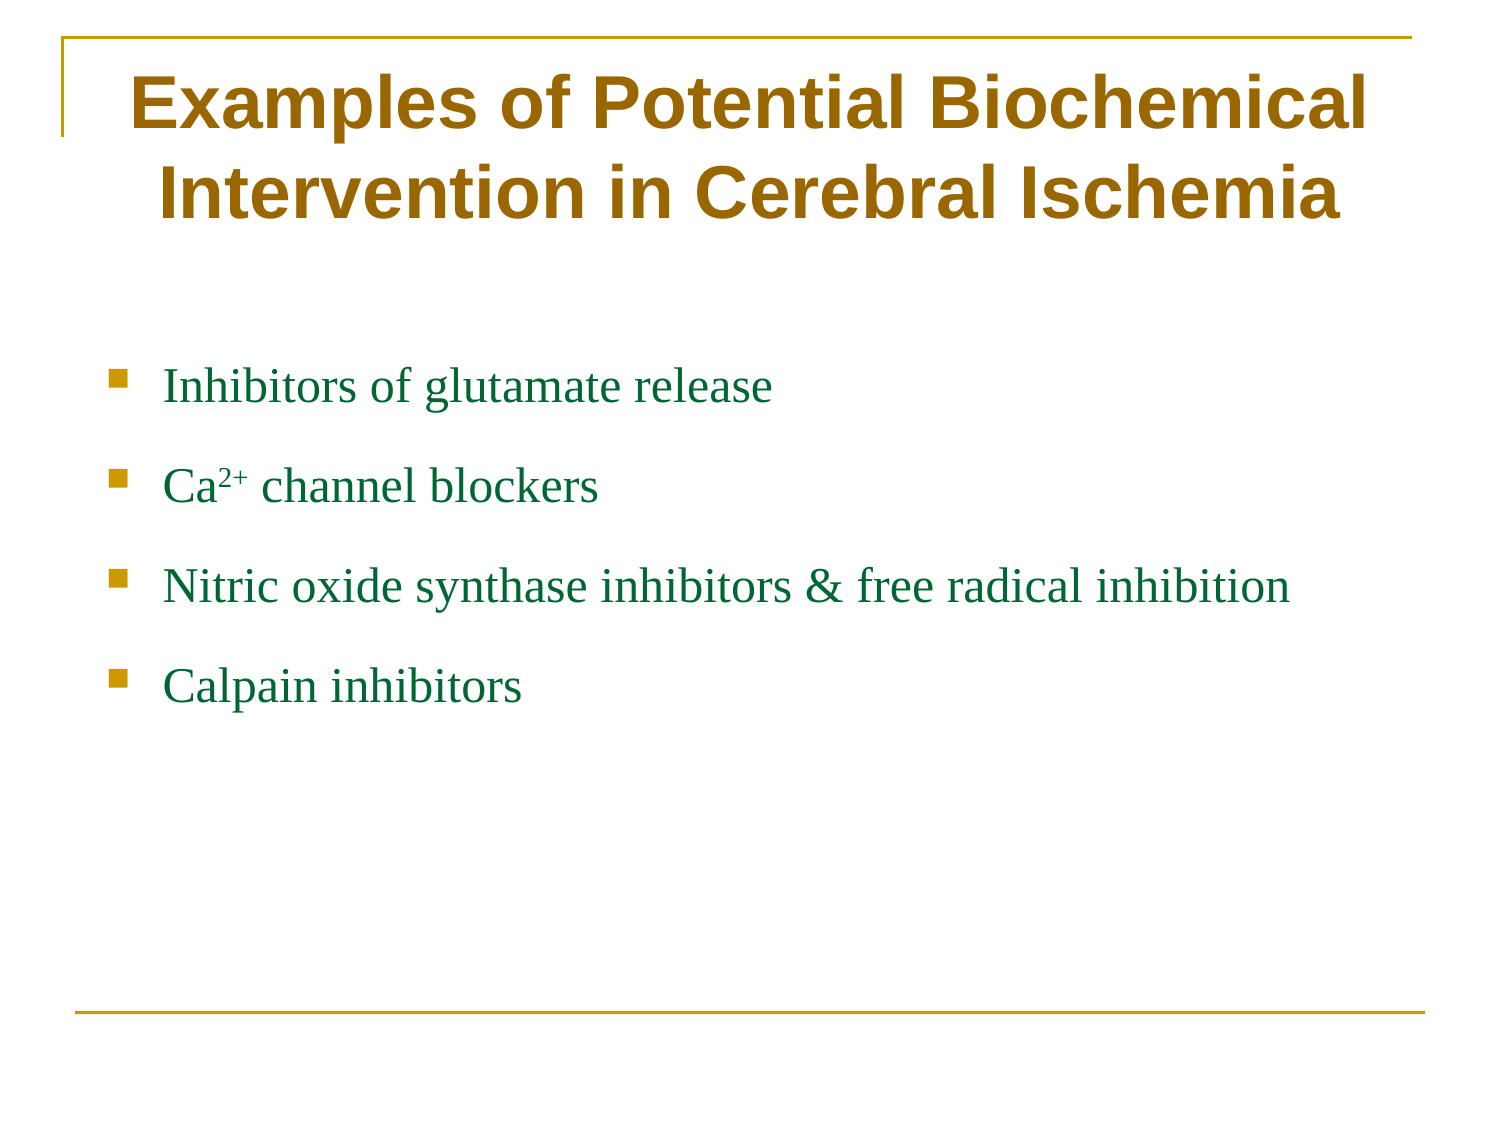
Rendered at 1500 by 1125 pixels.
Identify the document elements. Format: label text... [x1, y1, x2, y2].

title Examples of Potential Biochemical Intervention in Cerebral Ischemia [75, 45, 1425, 233]
list Inhibitors of glutamate release Ca2+ channel blockers Nitric oxide synthase inhibitors & free radical inhibition Calpain inhibitors [91, 315, 1477, 750]
